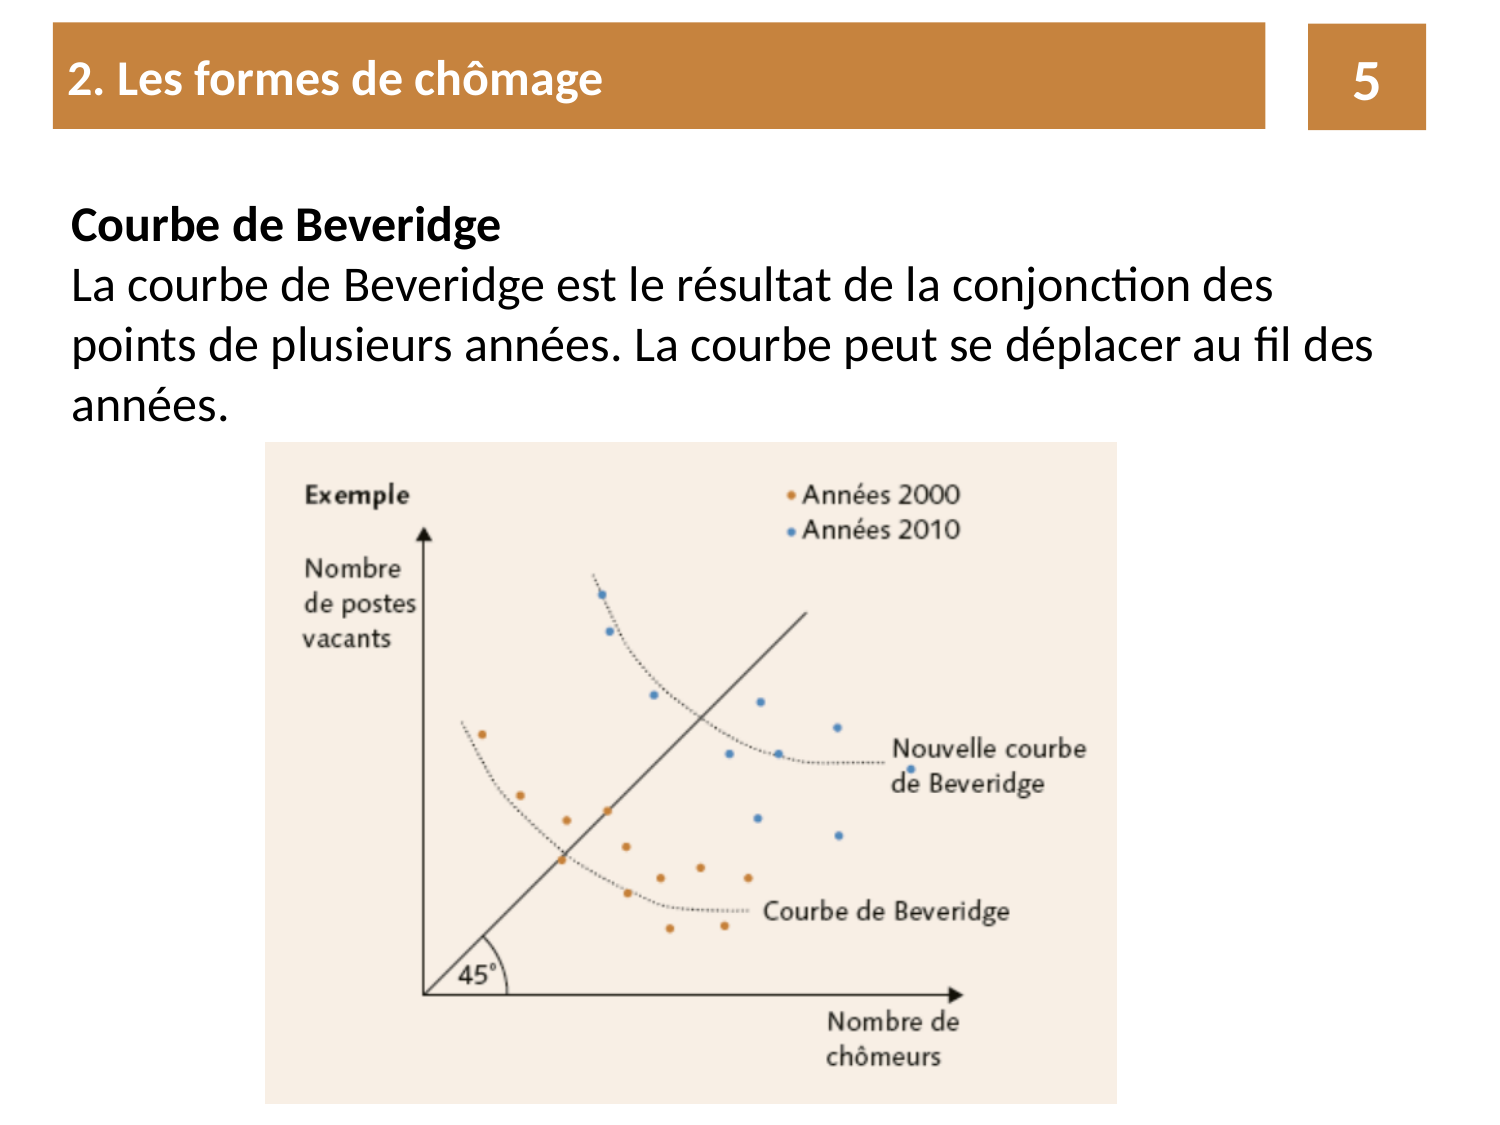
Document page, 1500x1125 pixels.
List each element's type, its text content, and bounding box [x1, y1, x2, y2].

picture [265, 442, 1117, 1104]
text_box 5 [1308, 23, 1427, 131]
text_box Courbe de Beveridge La courbe de Beveridge est le résultat de la conjonction des points de plusieurs années. La courbe peut se déplacer au fil des années. [56, 184, 1418, 440]
text_box 2. Les formes de chômage [52, 22, 1266, 129]
